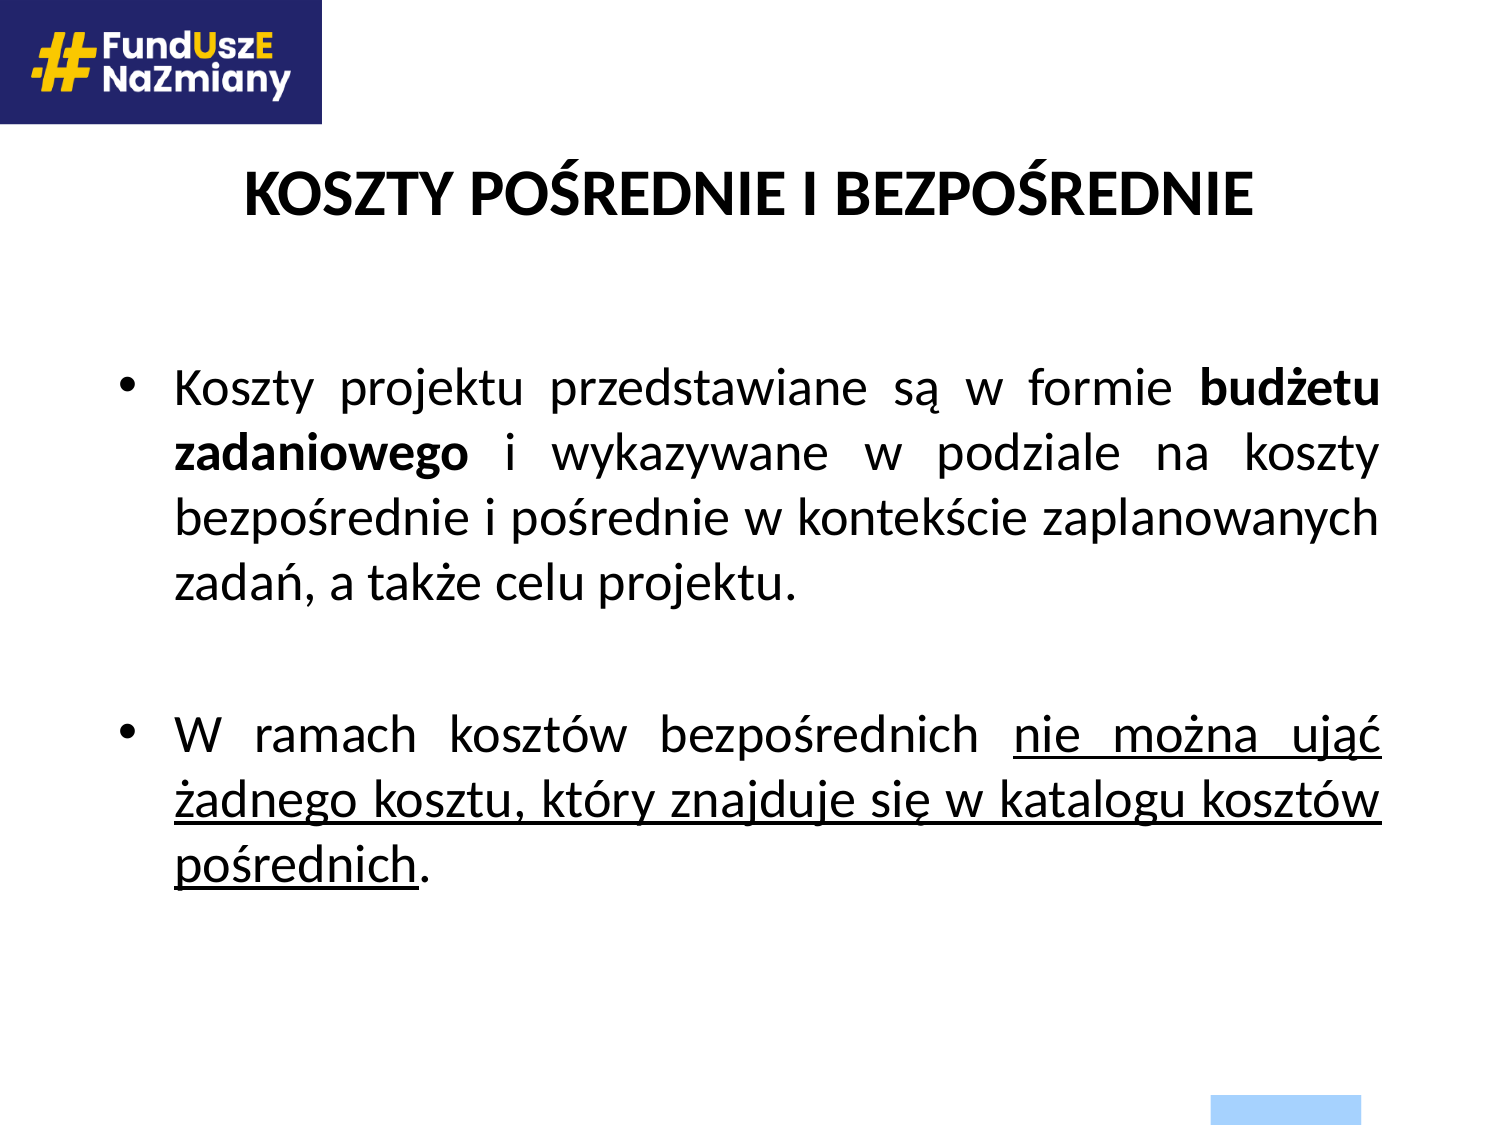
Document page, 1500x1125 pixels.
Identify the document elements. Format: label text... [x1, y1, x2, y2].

title KOSZTY POŚREDNIE I BEZPOŚREDNIE [103, 139, 1397, 249]
picture [0, 0, 1500, 1125]
list Koszty projektu przedstawiane są w formie budżetu zadaniowego i wykazywane w podziale na koszty bezpośrednie i pośrednie w kontekście zaplanowanych zadań, a także celu projektu. W ramach kosztów bezpośrednich nie można ująć żadnego kosztu, który znajduje się w katalogu kosztów pośrednich. [103, 343, 1397, 1048]
